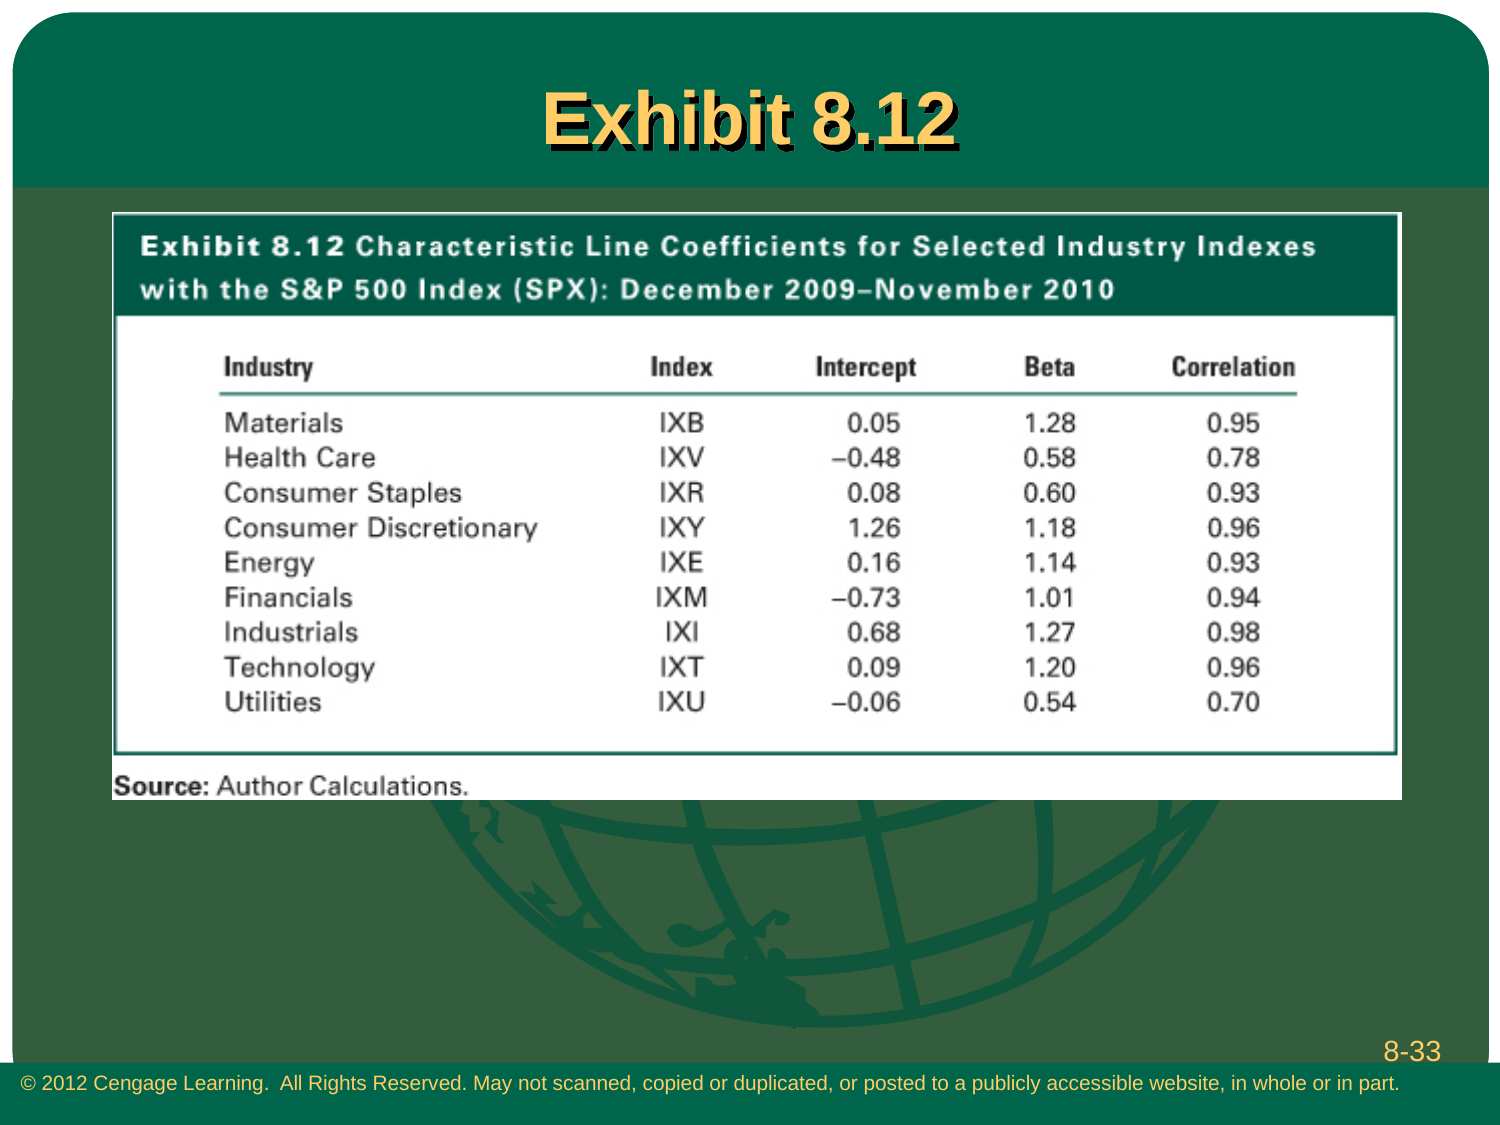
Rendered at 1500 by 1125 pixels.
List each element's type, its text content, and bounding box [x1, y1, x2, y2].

slide_number 8-33 [1325, 1025, 1500, 1088]
footer © 2012 Cengage Learning. All Rights Reserved. May not scanned, copied or duplicated, or posted to a publicly accessible website, in whole or in part. [0, 1062, 1500, 1125]
picture [112, 212, 1403, 801]
title Exhibit 8.12 [75, 37, 1425, 193]
